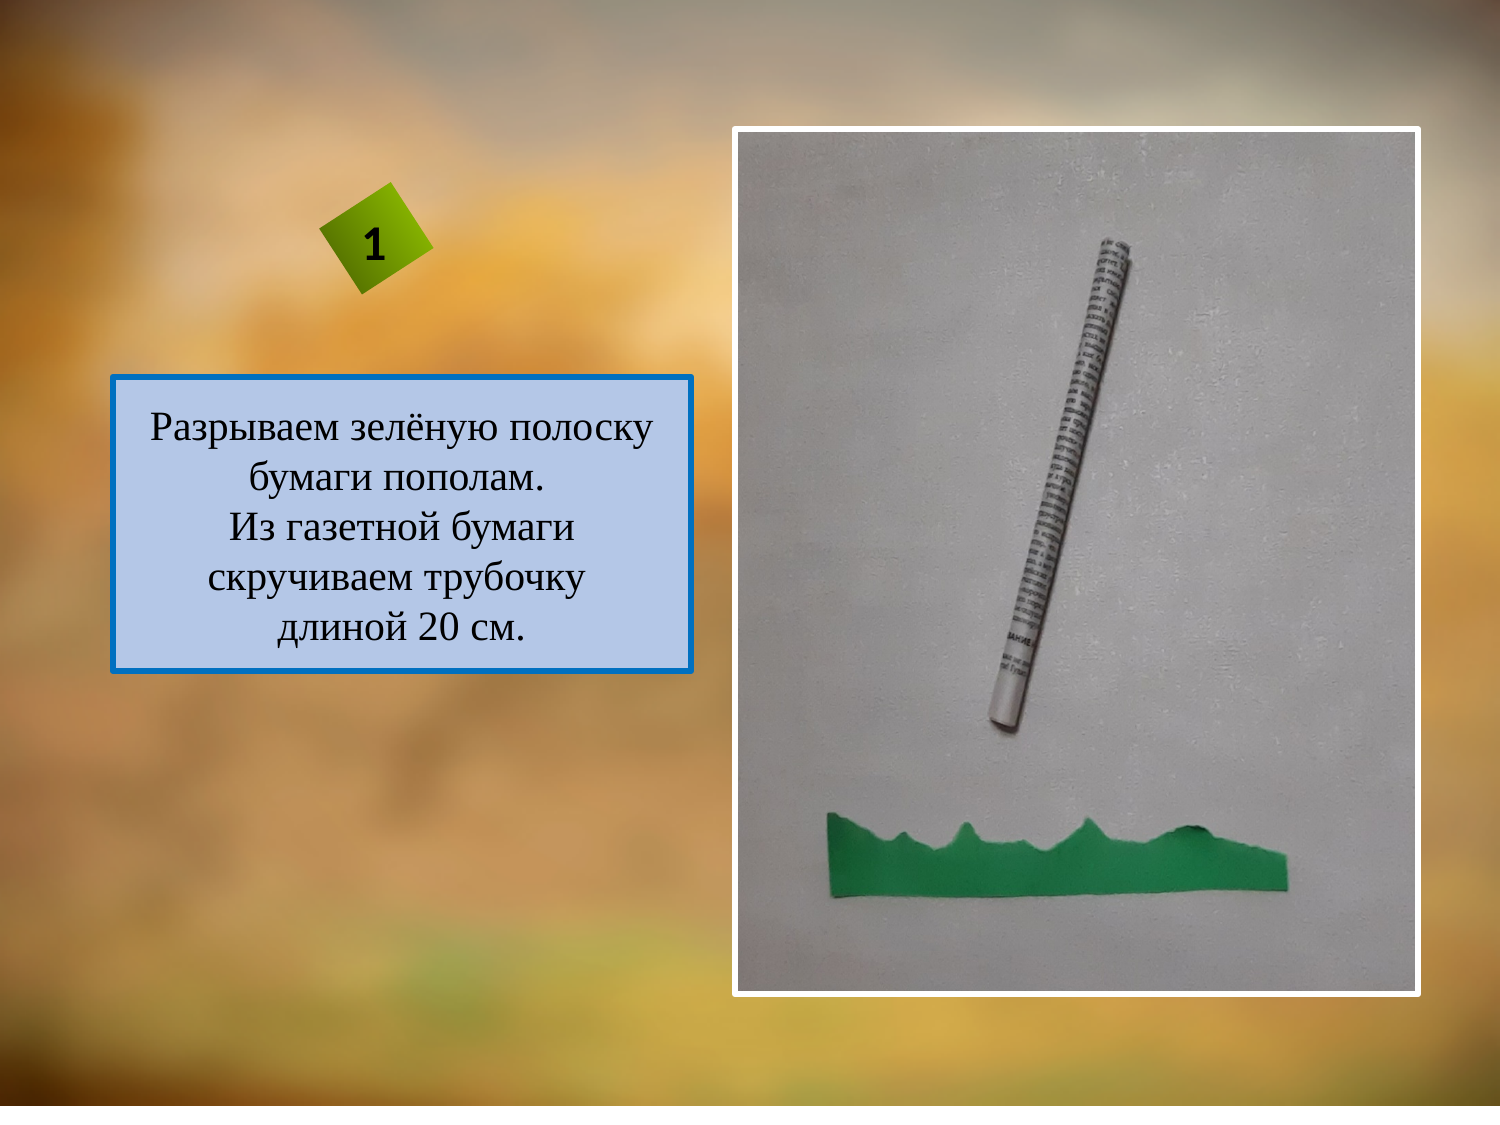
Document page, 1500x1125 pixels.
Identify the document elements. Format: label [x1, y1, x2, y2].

picture [0, 0, 1500, 1106]
text_box [333, 198, 420, 279]
